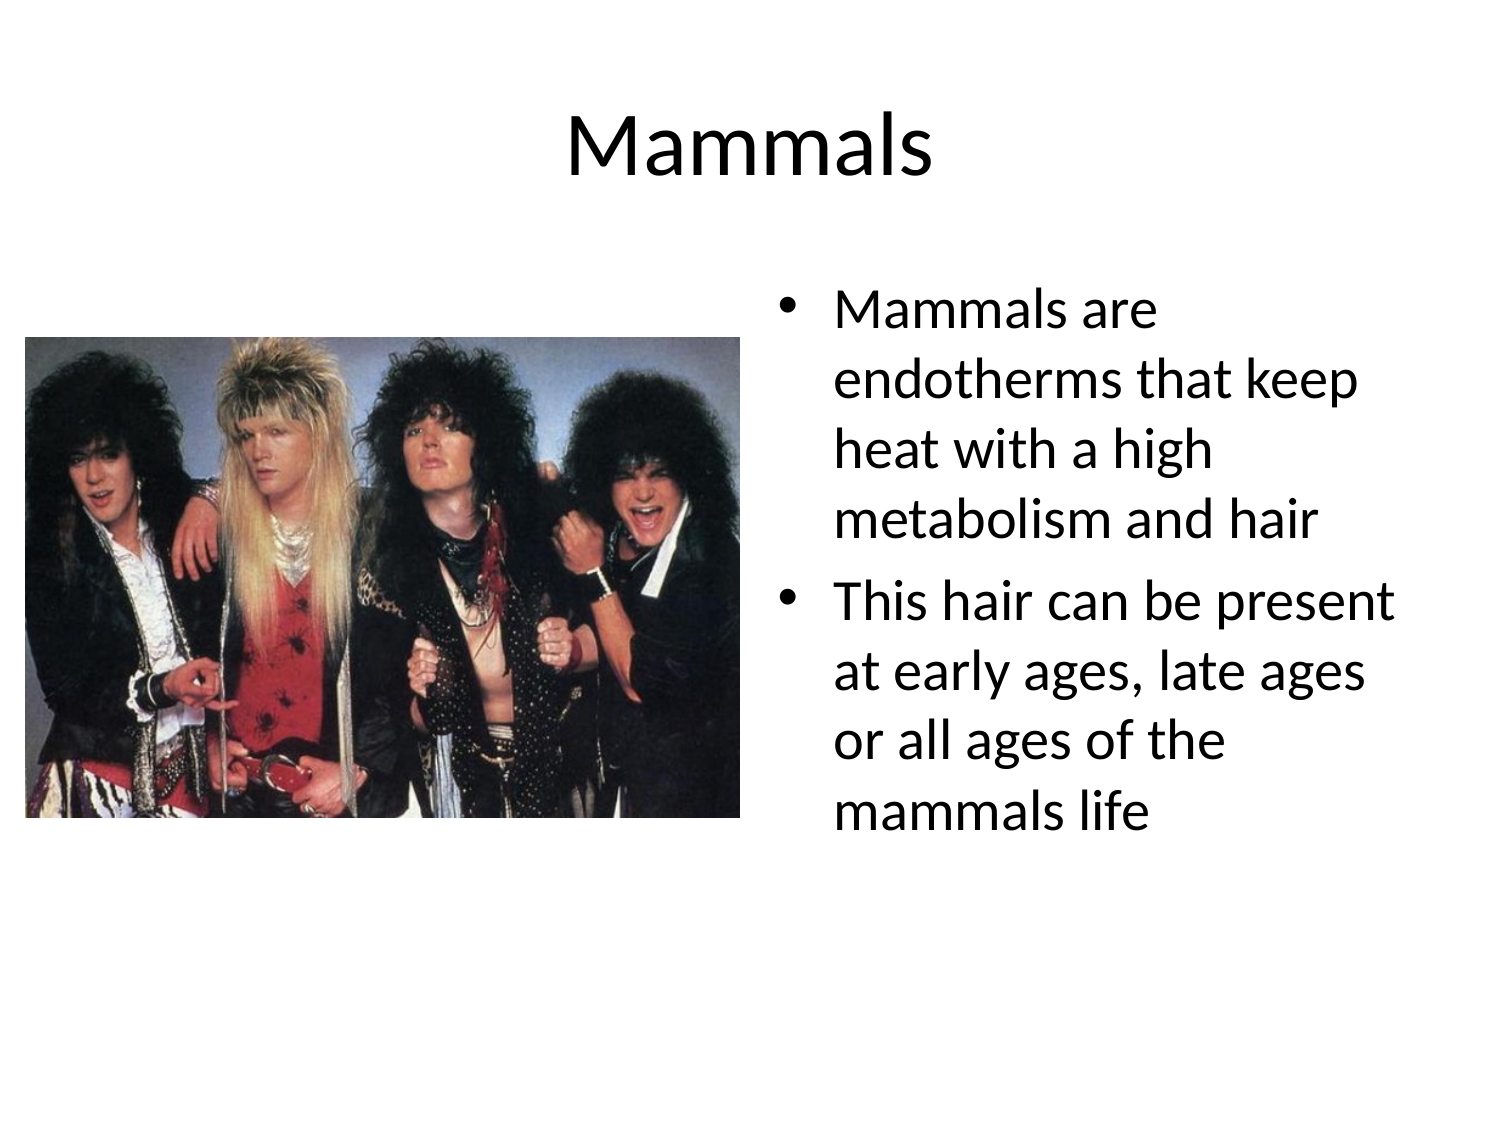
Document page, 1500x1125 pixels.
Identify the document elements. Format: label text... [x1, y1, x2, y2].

list Mammals are endotherms that keep heat with a high metabolism and hair This hair can be present at early ages, late ages or all ages of the mammals life [762, 262, 1425, 1005]
title Mammals [75, 45, 1425, 233]
picture [25, 337, 740, 818]
